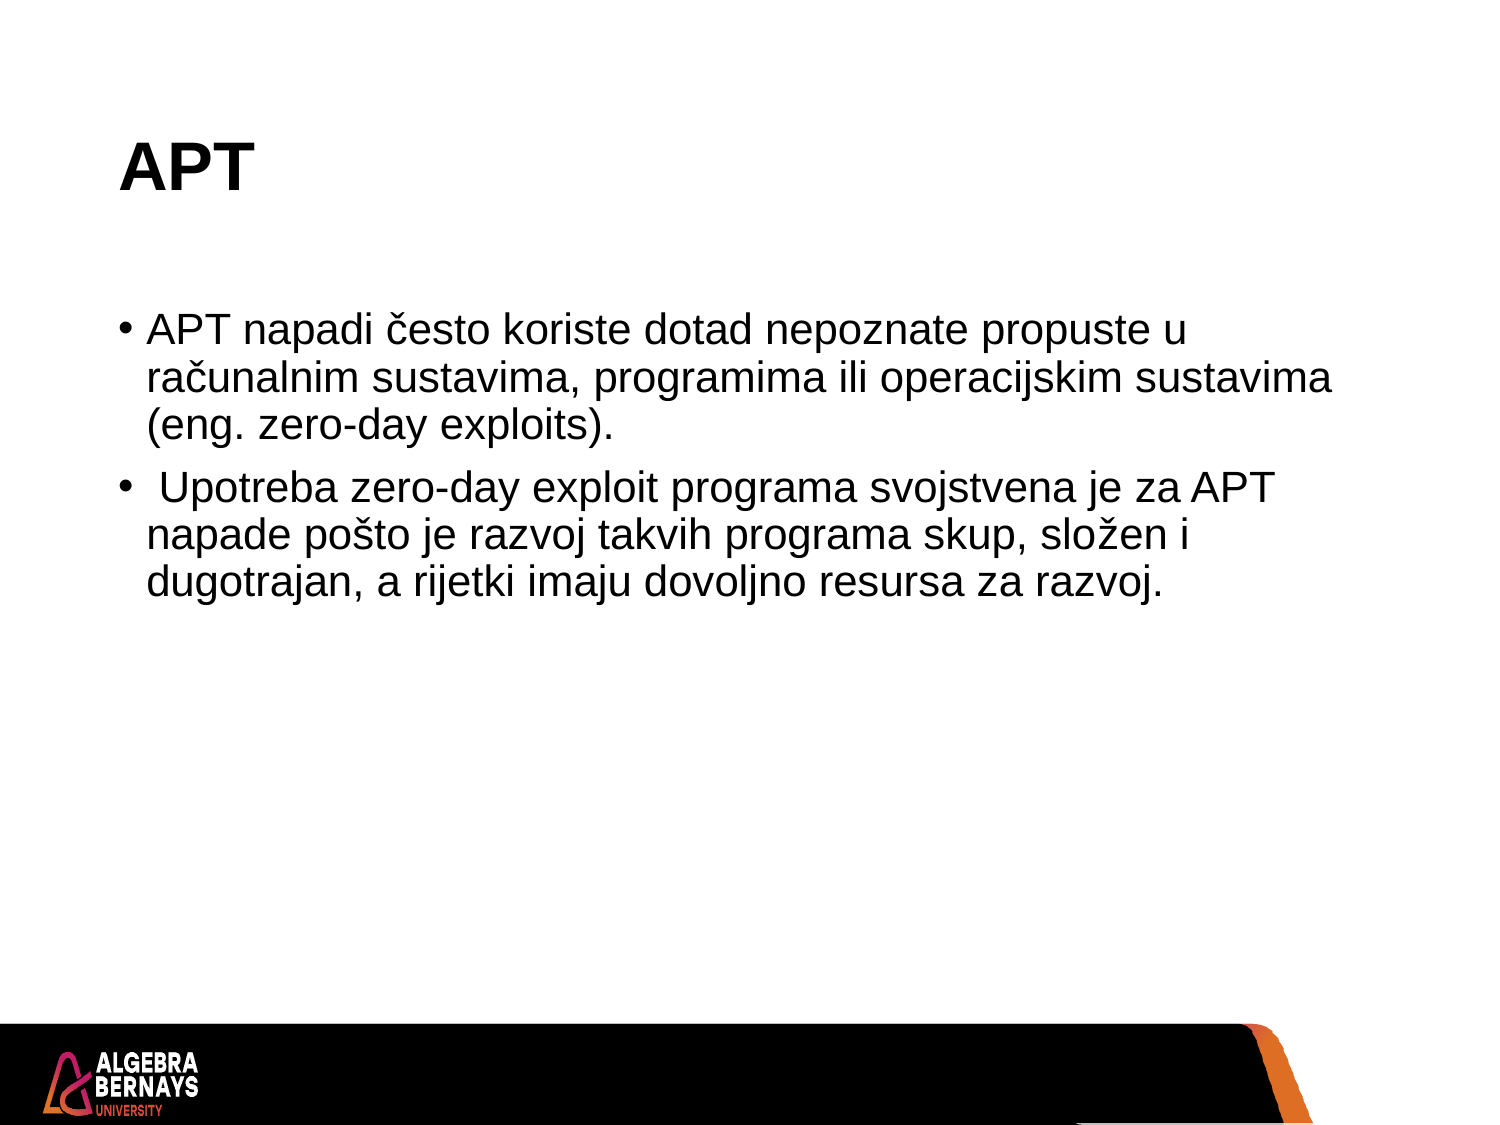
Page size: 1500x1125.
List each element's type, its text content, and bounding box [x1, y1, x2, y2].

title APT [103, 59, 1397, 278]
picture [0, 1023, 1468, 1125]
list APT napadi često koriste dotad nepoznate propuste u računalnim sustavima, programima ili operacijskim sustavima (eng. zero-day exploits). Upotreba zero-day exploit programa svojstvena je za APT napade pošto je razvoj takvih programa skup, složen i dugotrajan, a rijetki imaju dovoljno resursa za razvoj. [103, 299, 1397, 1014]
